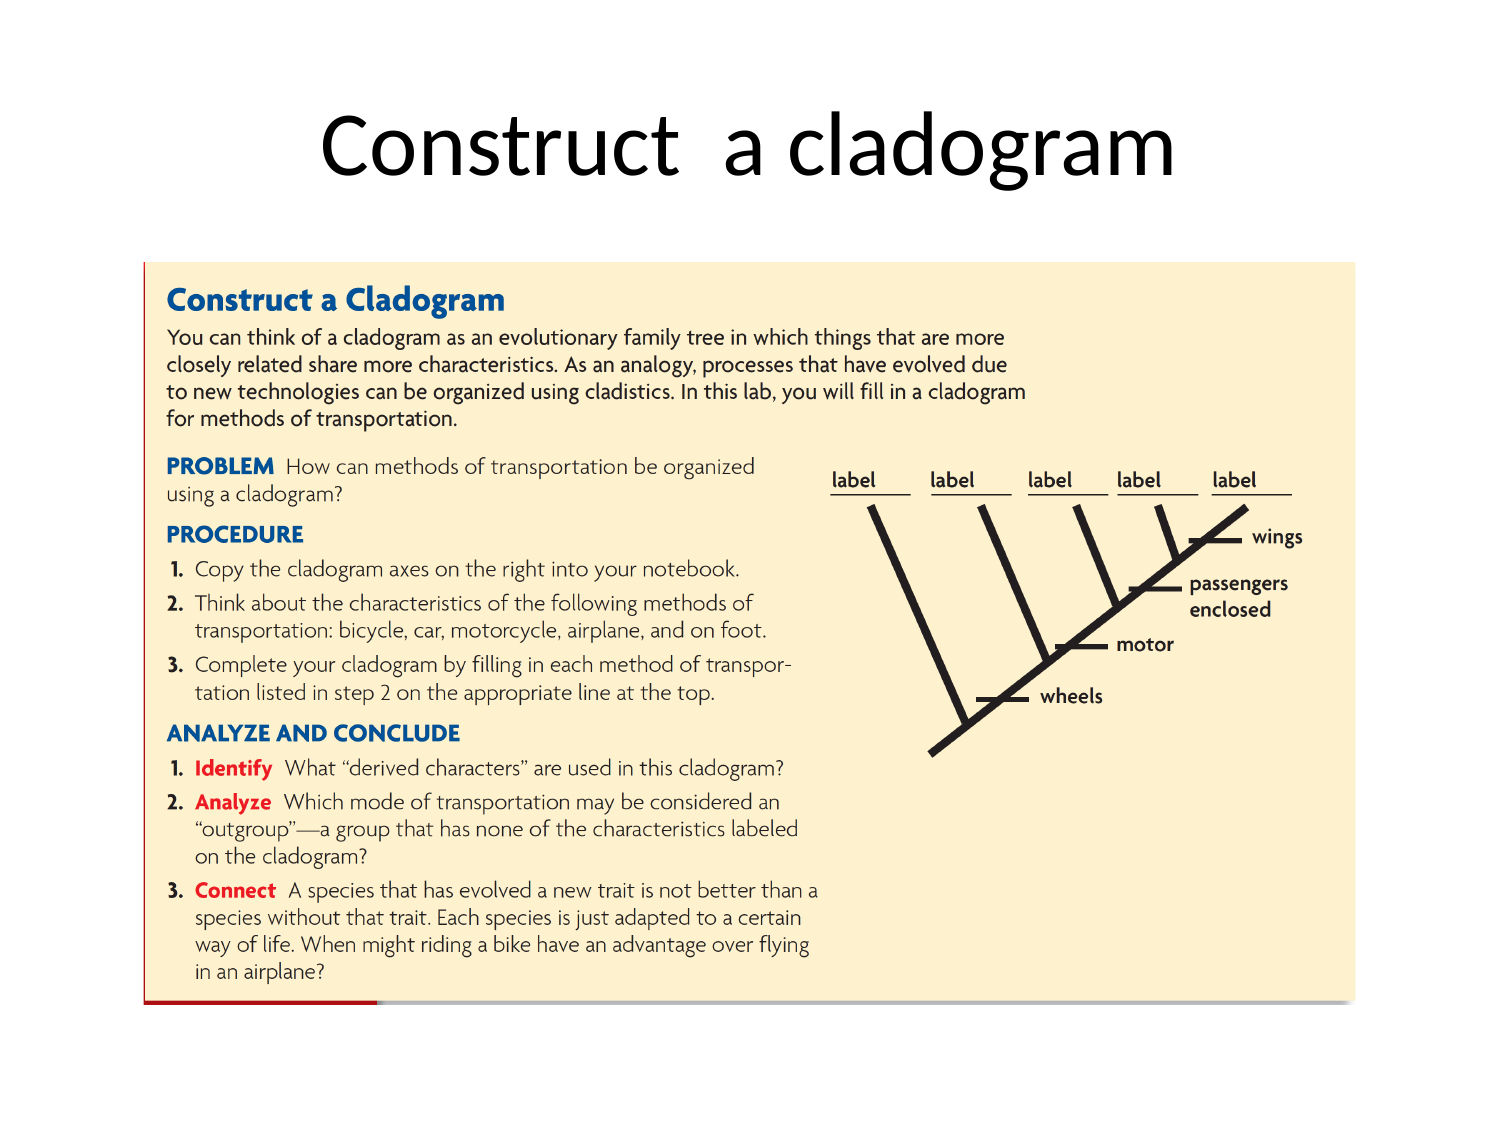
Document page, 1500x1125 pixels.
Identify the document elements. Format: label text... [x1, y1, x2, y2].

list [143, 262, 1357, 1006]
title Construct a cladogram [75, 45, 1425, 233]
